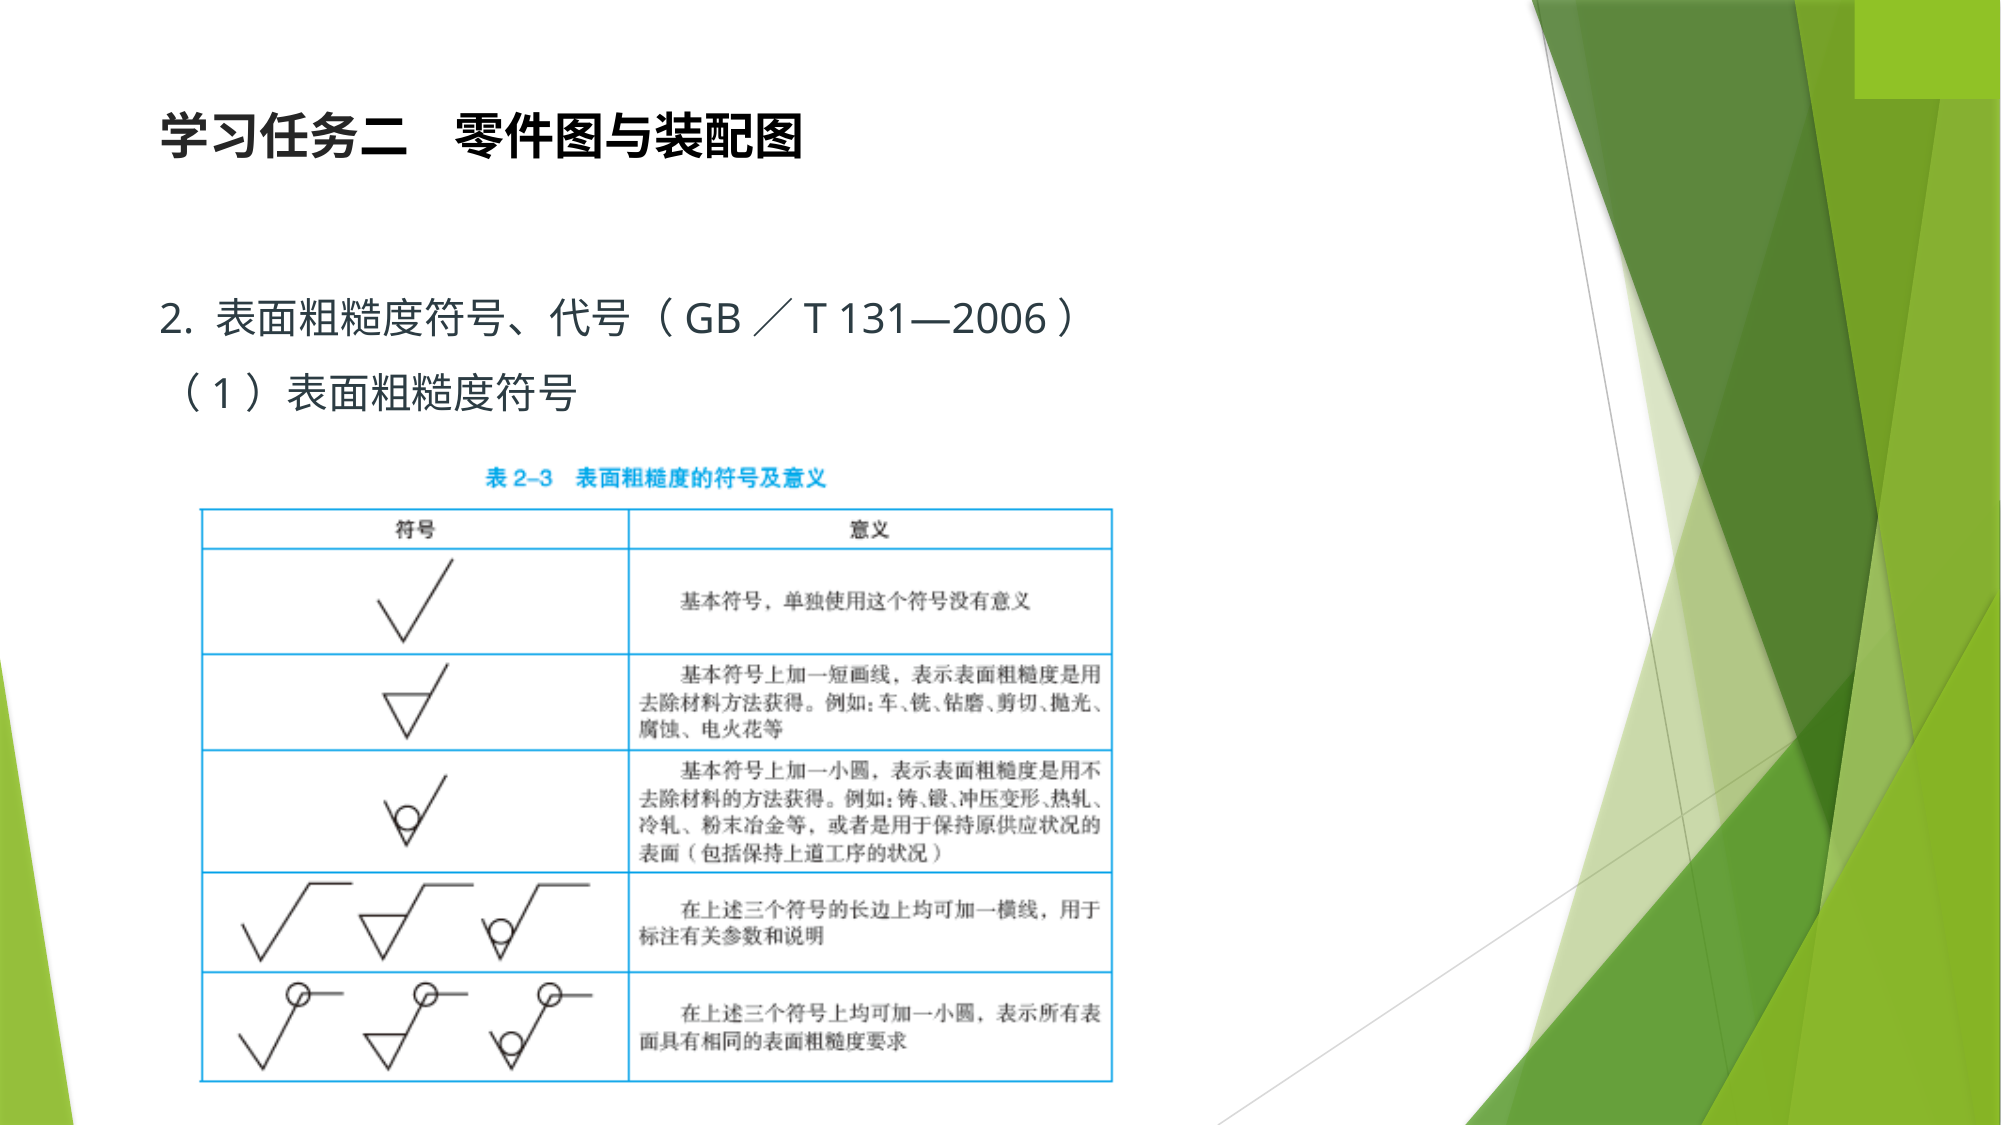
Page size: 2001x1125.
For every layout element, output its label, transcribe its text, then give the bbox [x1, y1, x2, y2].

picture [180, 443, 1149, 1094]
text_box 2. 表面粗糙度符号、代号（GB／T 131—2006） （1）表面粗糙度符号 [144, 259, 1849, 425]
text_box 学习任务二 零件图与装配图 [144, 85, 1856, 216]
text_box [1853, 0, 2000, 100]
